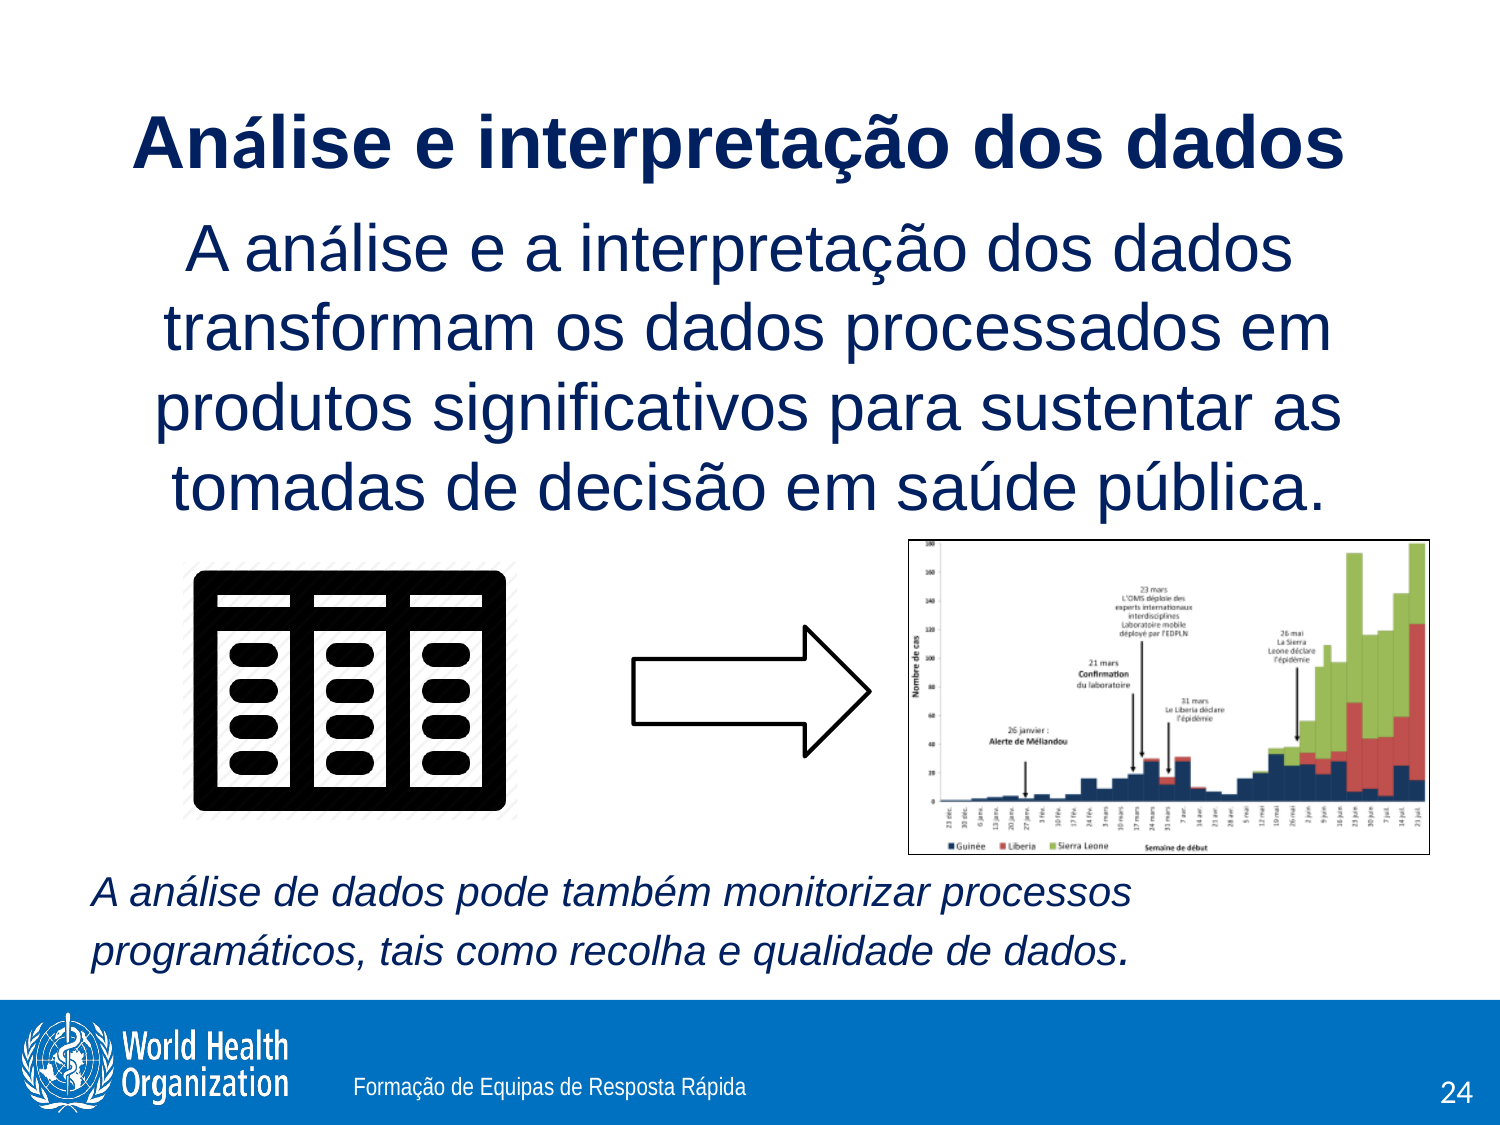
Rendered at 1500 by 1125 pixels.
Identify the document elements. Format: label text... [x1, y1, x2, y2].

text_box [631, 624, 872, 759]
text_box A análise de dados pode também monitorizar processos programáticos, tais como recolha e qualidade de dados. [76, 857, 1427, 1000]
picture [908, 540, 1430, 854]
picture [182, 562, 518, 820]
picture [21, 1012, 288, 1113]
title Análise e interpretação dos dados [75, 45, 1425, 196]
list A análise e a interpretação dos dados transformam os dados processados em produtos significativos para sustentar as tomadas de decisão em saúde pública. [74, 196, 1425, 450]
